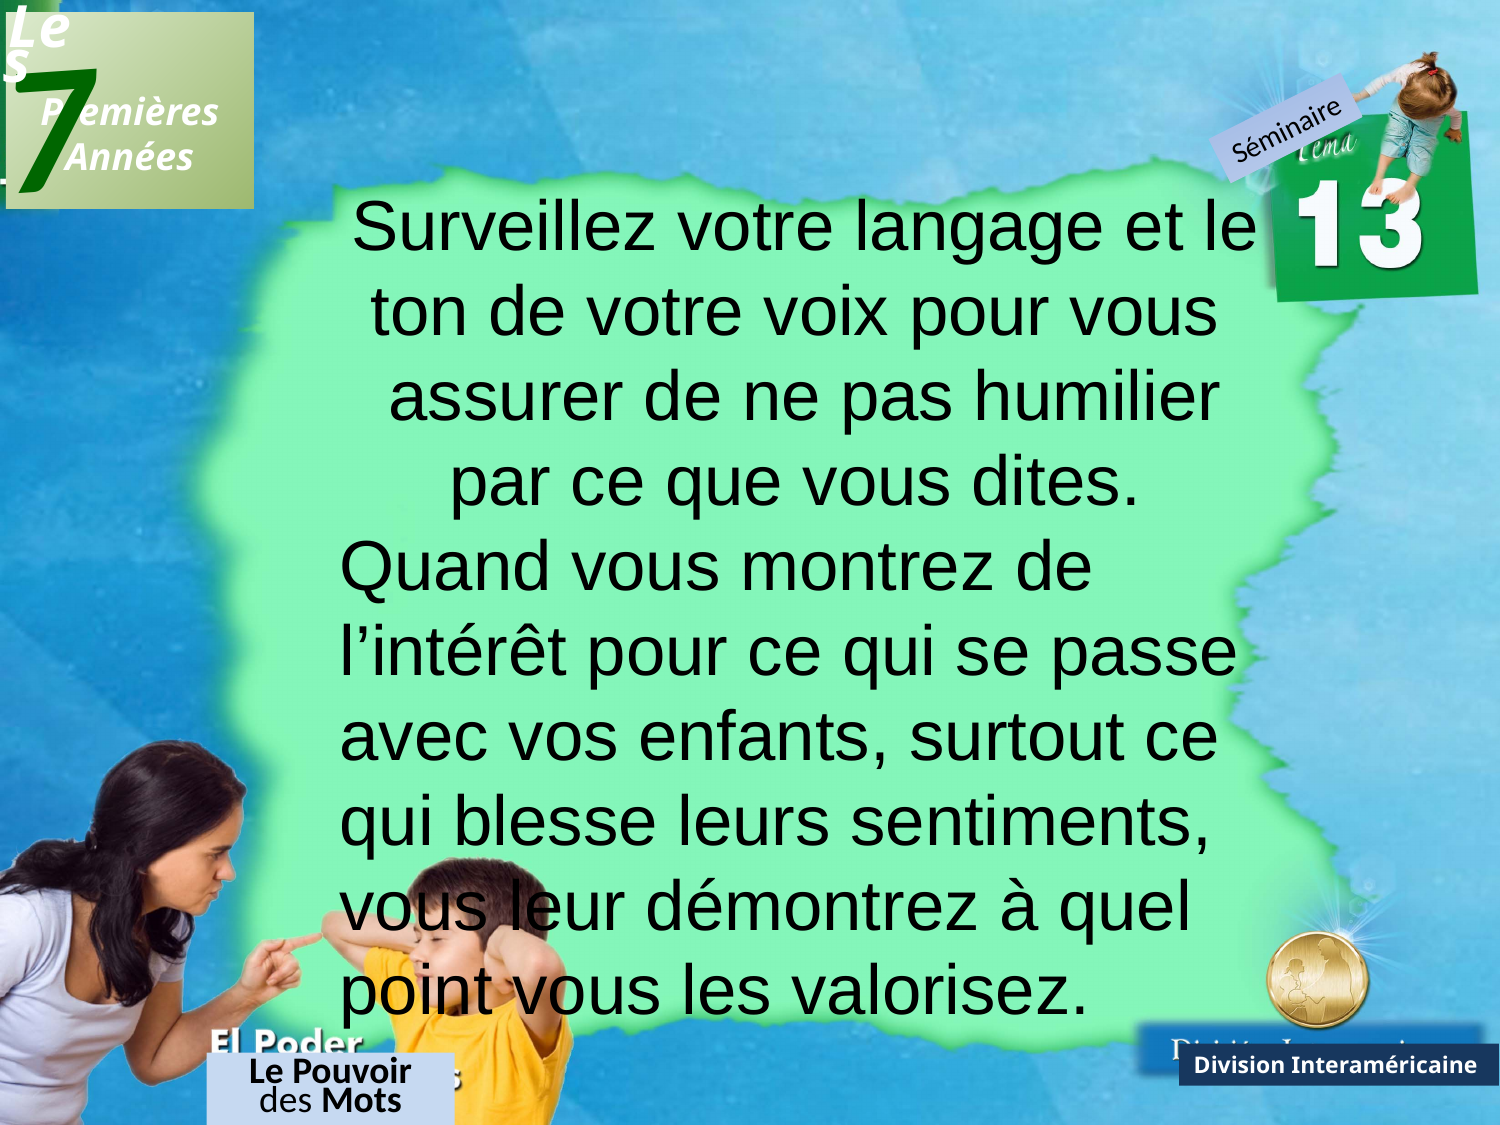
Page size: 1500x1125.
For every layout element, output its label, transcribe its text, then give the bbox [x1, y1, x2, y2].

text_box Séminaire [1208, 72, 1363, 184]
text_box Surveillez votre langage et le ton de votre voix pour vous assurer de ne pas humilier par ce que vous dites. Quand vous montrez de l’intérêt pour ce qui se passe avec vos enfants, surtout ce qui blesse leurs sentiments, vous leur démontrez à quel point vous les valorisez. [324, 172, 1286, 1037]
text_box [0, 0, 255, 239]
picture [0, 0, 1500, 1125]
text_box Le Pouvoir des Mots [206, 1052, 455, 1125]
text_box Division Interaméricaine [1179, 1043, 1499, 1086]
